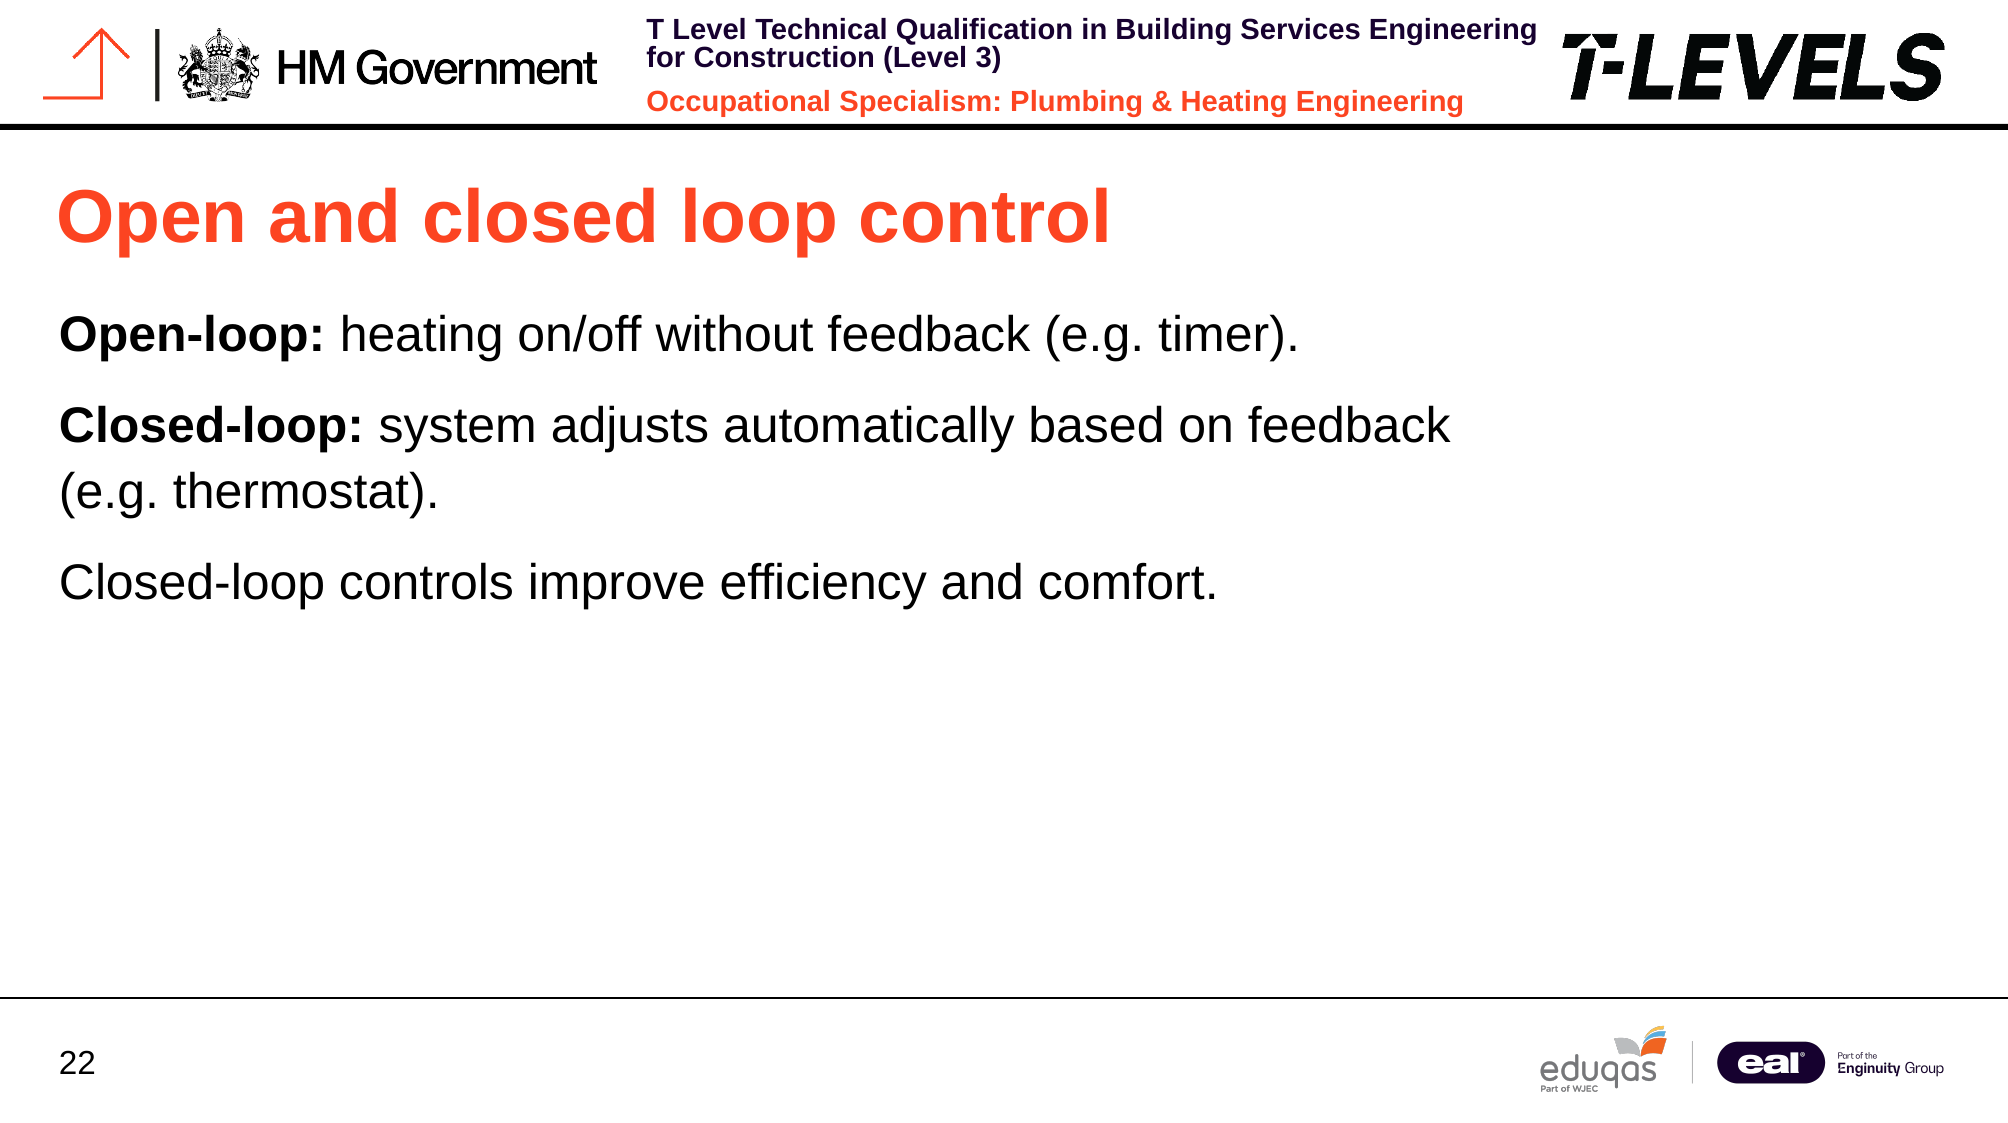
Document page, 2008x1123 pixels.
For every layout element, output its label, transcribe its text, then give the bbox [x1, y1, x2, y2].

title Open and closed loop control [41, 111, 1949, 314]
picture [1535, 1021, 1949, 1097]
list Open-loop: heating on/off without feedback (e.g. timer). Closed-loop: system adjusts automatically based on feedback (e.g. thermostat). Closed-loop controls improve efficiency and comfort. [59, 295, 1515, 879]
picture [38, 27, 136, 100]
picture [155, 28, 597, 102]
picture [1543, 25, 1964, 108]
